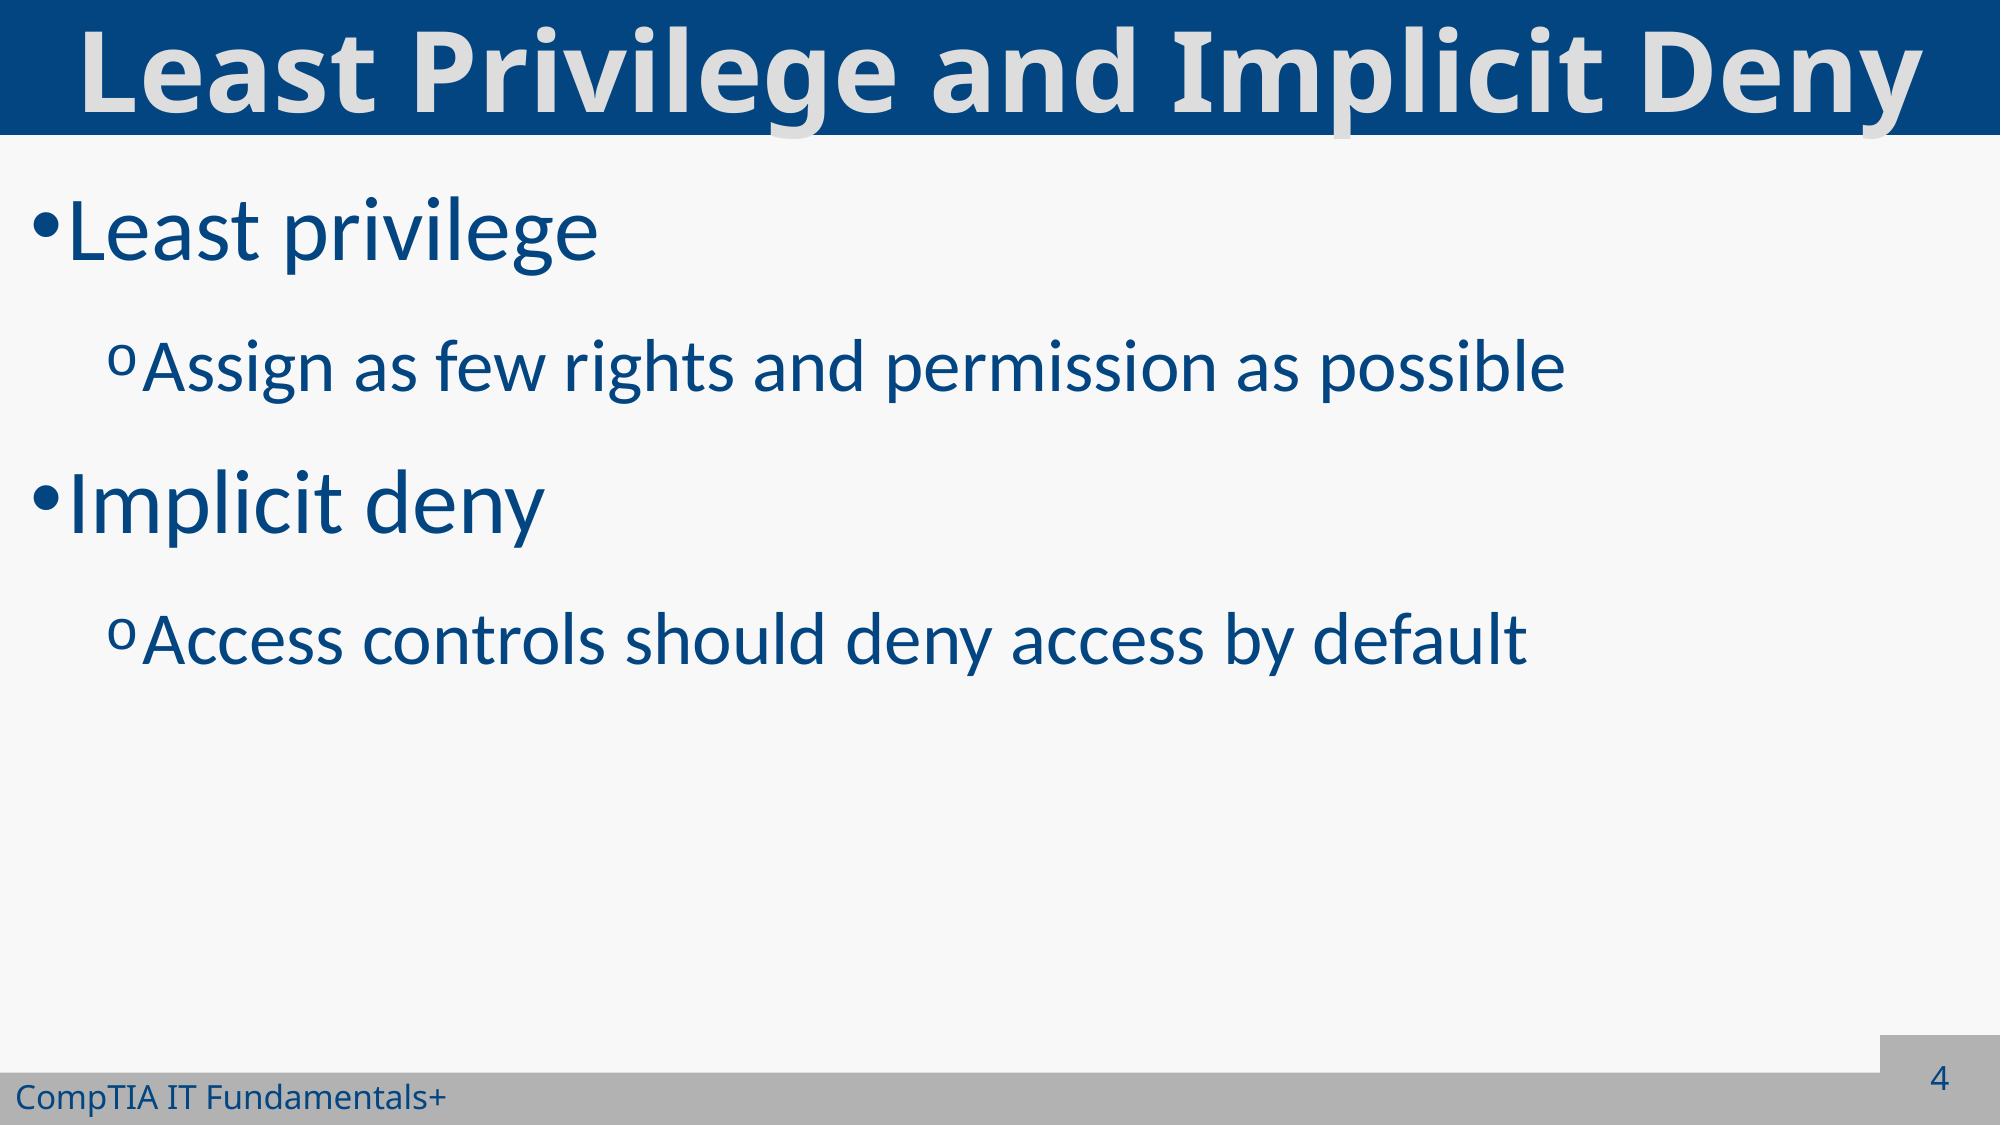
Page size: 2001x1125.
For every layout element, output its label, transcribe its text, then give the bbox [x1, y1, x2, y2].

footer CompTIA IT Fundamentals+ [0, 1072, 1880, 1125]
slide_number 4 [1880, 1035, 2000, 1125]
title Least Privilege and Implicit Deny [0, 0, 2000, 135]
list Least privilege Assign as few rights and permission as possible Implicit deny Access controls should deny access by default [15, 149, 1980, 1065]
